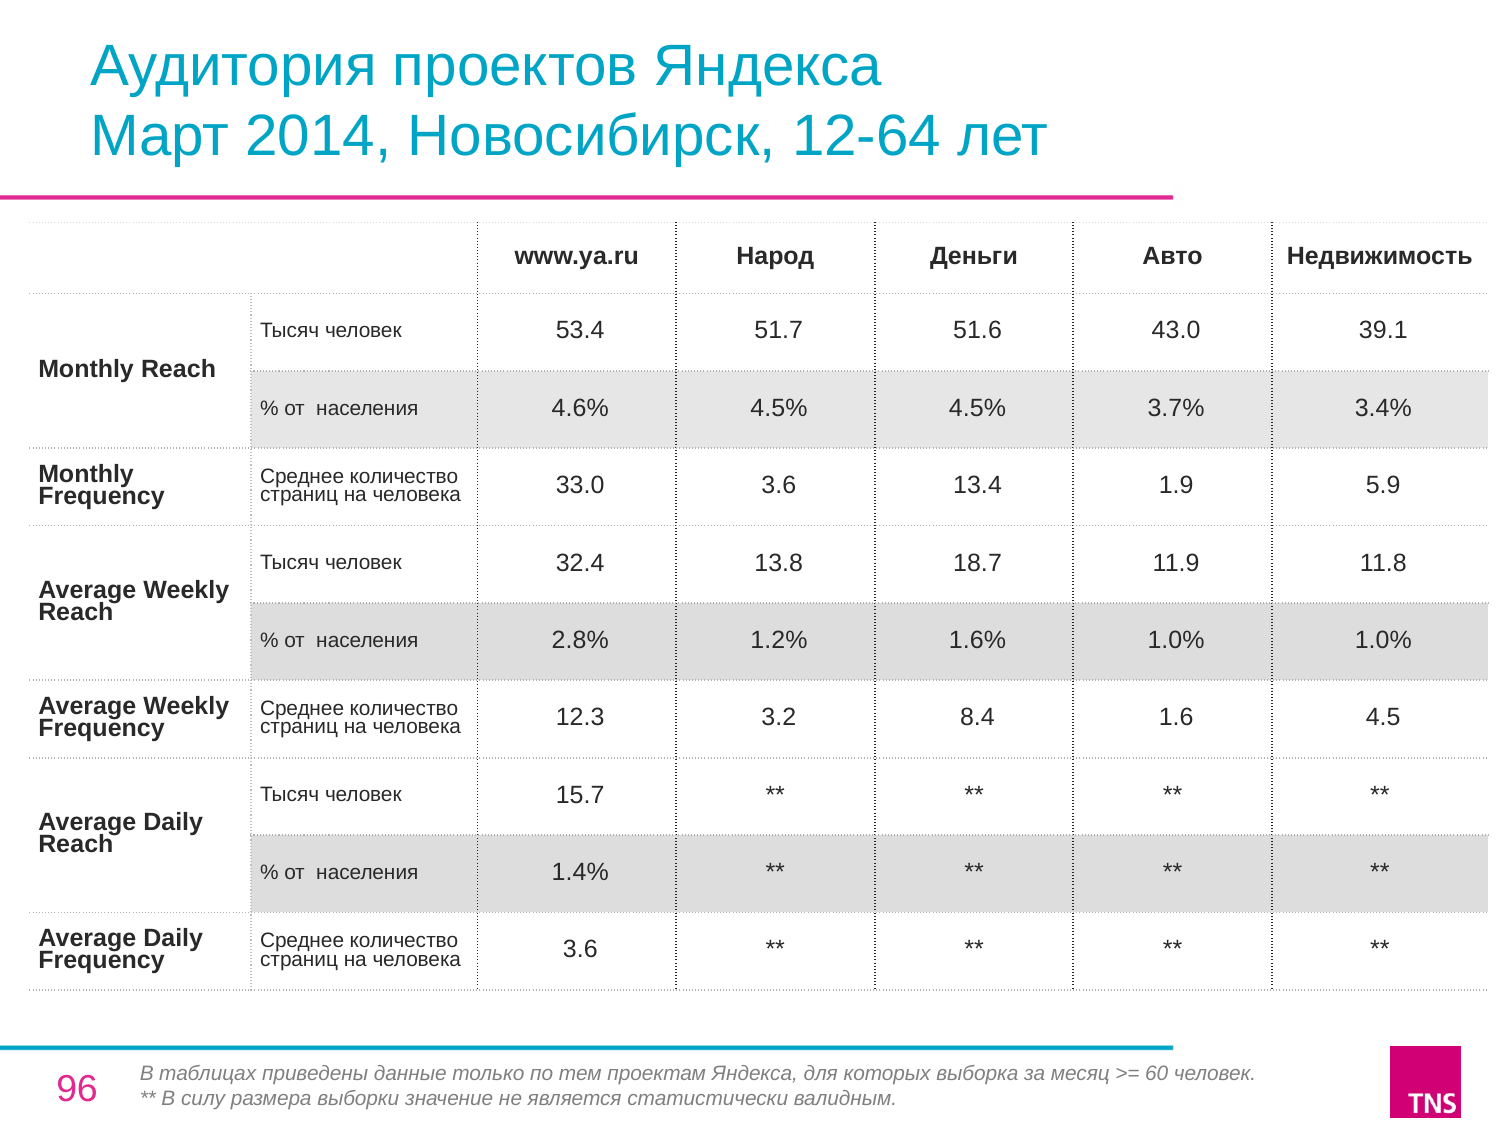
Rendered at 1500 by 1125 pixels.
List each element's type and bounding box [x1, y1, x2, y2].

picture [0, 0, 1500, 1125]
slide_number [40, 1055, 392, 1125]
text_box [124, 1052, 1463, 1117]
table_cell [29, 294, 1488, 990]
title [74, 8, 1476, 187]
table_header [29, 223, 1488, 294]
